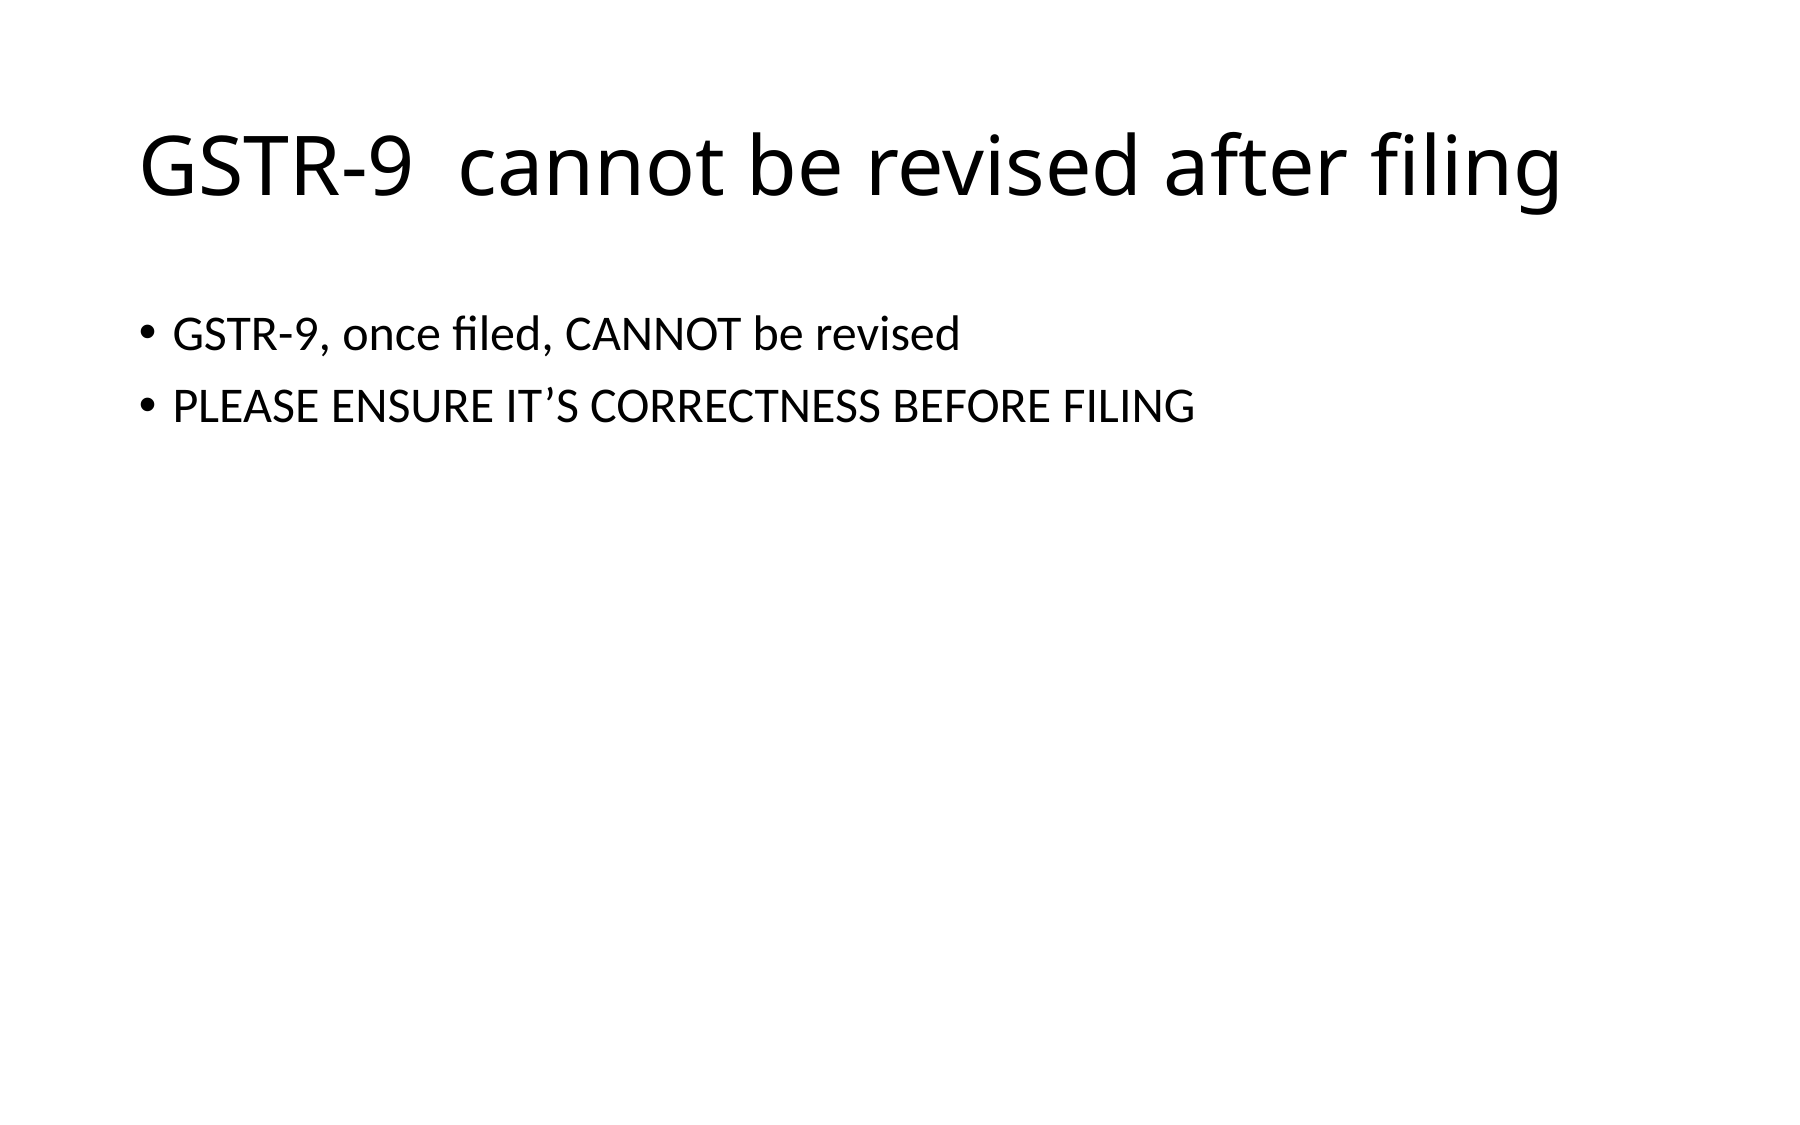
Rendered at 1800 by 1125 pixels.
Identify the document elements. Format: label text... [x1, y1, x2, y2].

title GSTR-9 cannot be revised after filing [123, 59, 1677, 278]
list GSTR-9, once filed, CANNOT be revised PLEASE ENSURE IT’S CORRECTNESS BEFORE FILING [123, 299, 1677, 1014]
